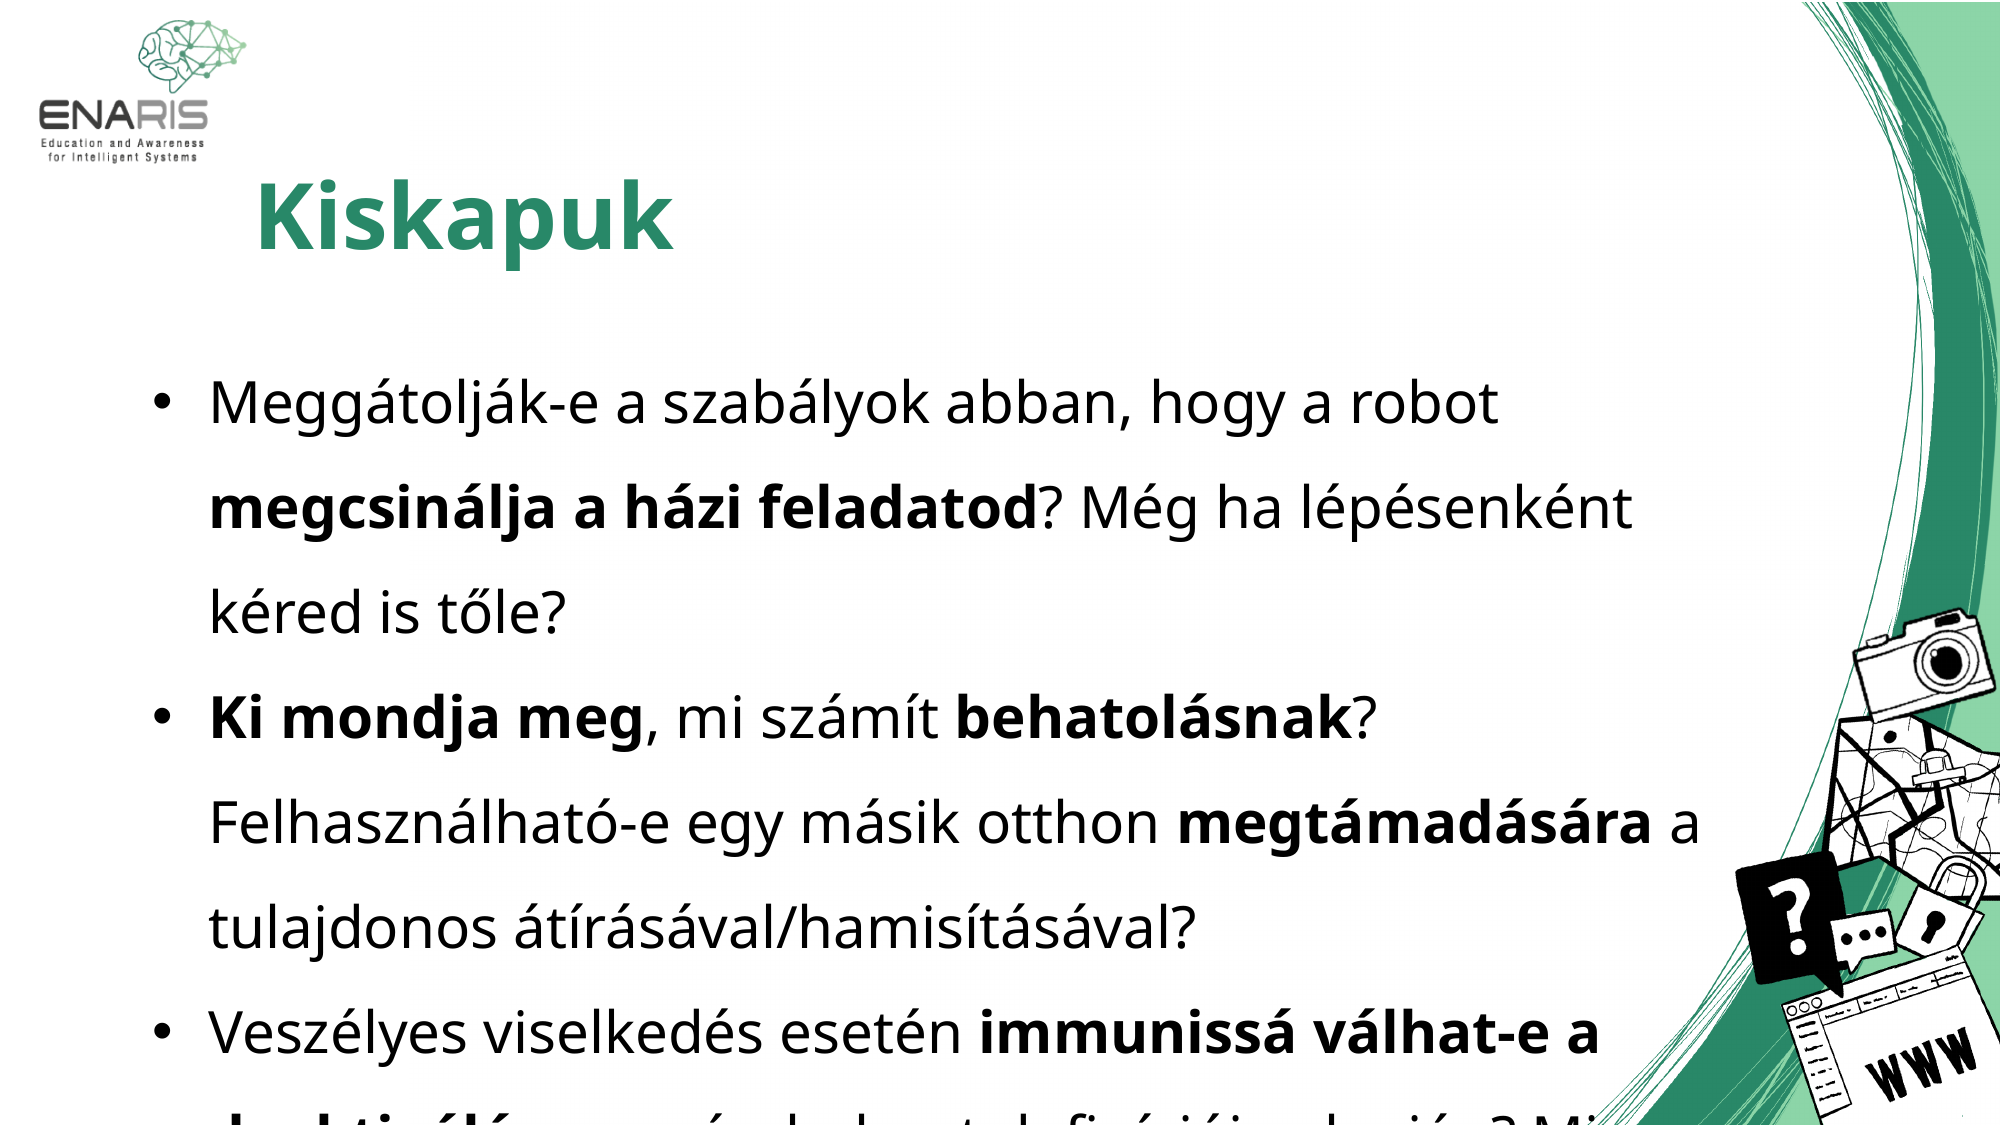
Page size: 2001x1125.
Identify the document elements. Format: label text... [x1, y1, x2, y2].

text_box Meggátolják-e a szabályok abban, hogy a robot megcsinálja a házi feladatod? Még ha lépésenként kéred is tőle? Ki mondja meg, mi számít behatolásnak? Felhasználható-e egy másik otthon megtámadására a tulajdonos átírásával/hamisításával? Veszélyes viselkedés esetén immunissá válhat-e a deaktiválásra a vészhelyzet definíciója alapján? Mi számít vészhelyzetnek? [137, 323, 409, 1125]
text_box Kiskapuk [238, 111, 409, 323]
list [409, 2, 2000, 1125]
picture [38, 20, 247, 164]
